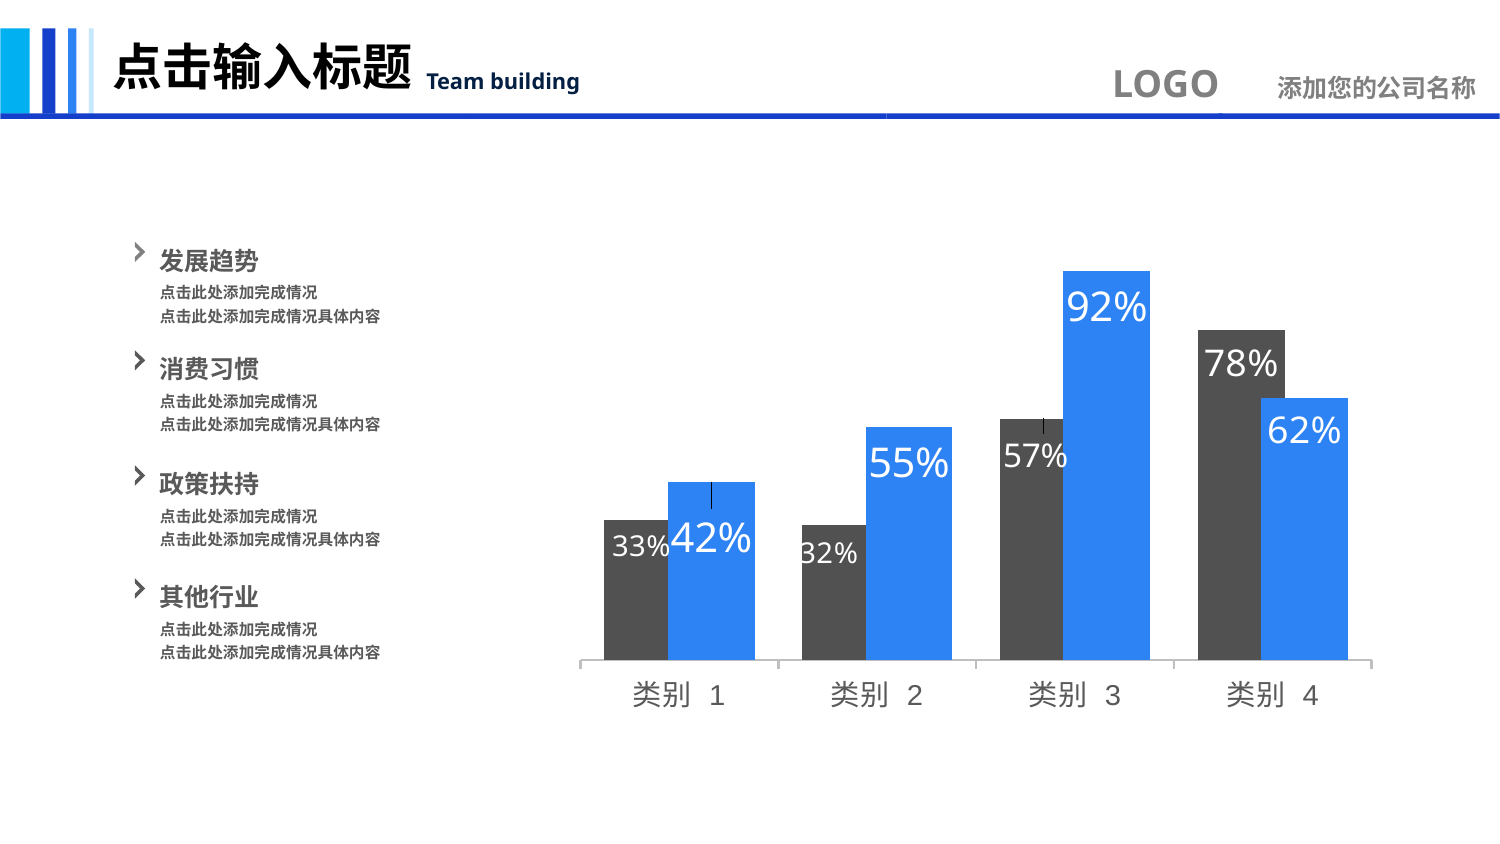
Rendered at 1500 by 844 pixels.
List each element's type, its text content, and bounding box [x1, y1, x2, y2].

chart [550, 203, 1400, 715]
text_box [134, 557, 408, 670]
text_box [134, 329, 408, 442]
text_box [0, 113, 1500, 120]
text_box LOGO 添加您的公司名称 [1097, 52, 1500, 111]
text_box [134, 220, 408, 328]
text_box 点击输入标题 [97, 28, 739, 104]
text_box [0, 28, 94, 112]
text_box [134, 444, 408, 557]
text_box Team building [411, 60, 700, 102]
